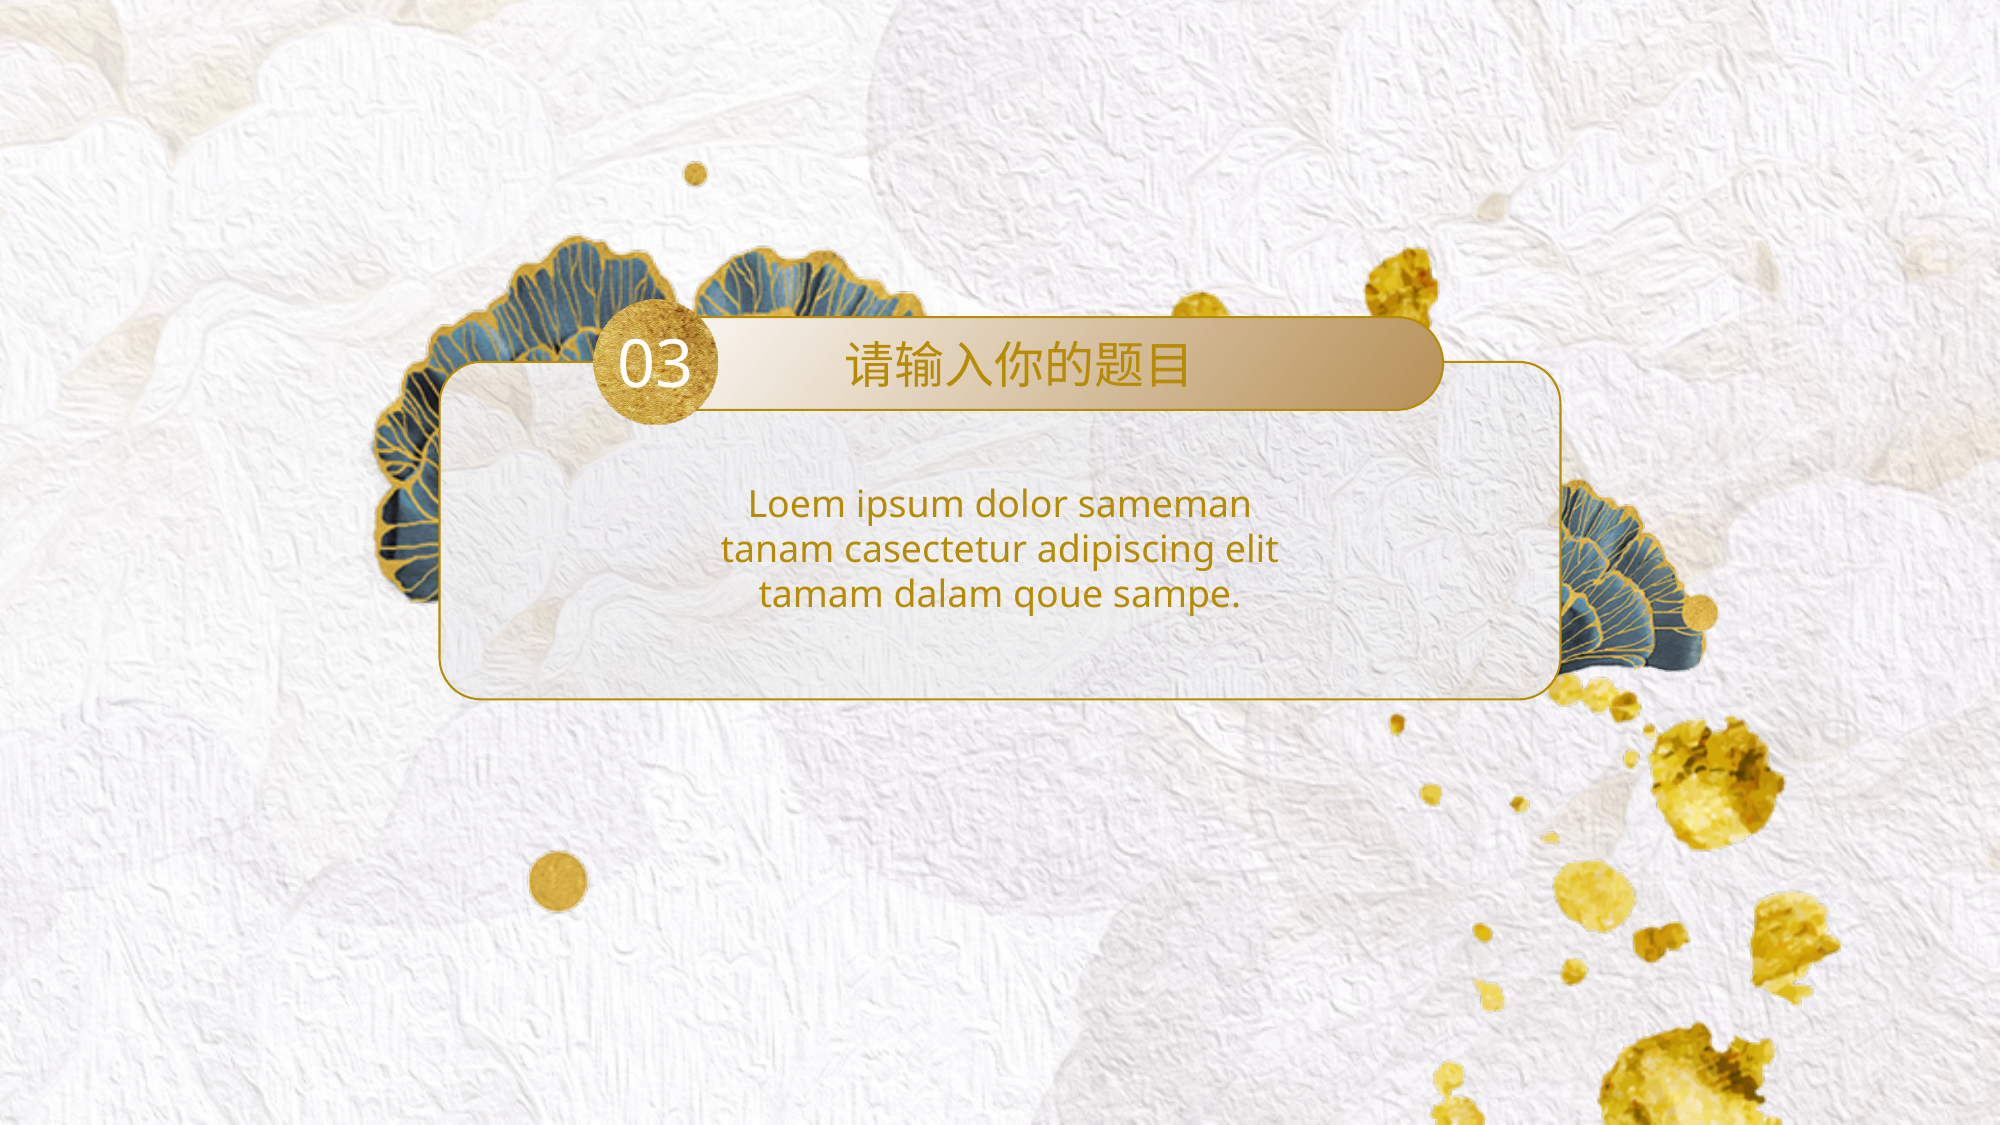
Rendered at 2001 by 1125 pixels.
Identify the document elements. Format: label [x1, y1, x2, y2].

text_box [593, 299, 1444, 425]
text_box [439, 361, 1561, 700]
picture [0, 0, 2000, 1125]
